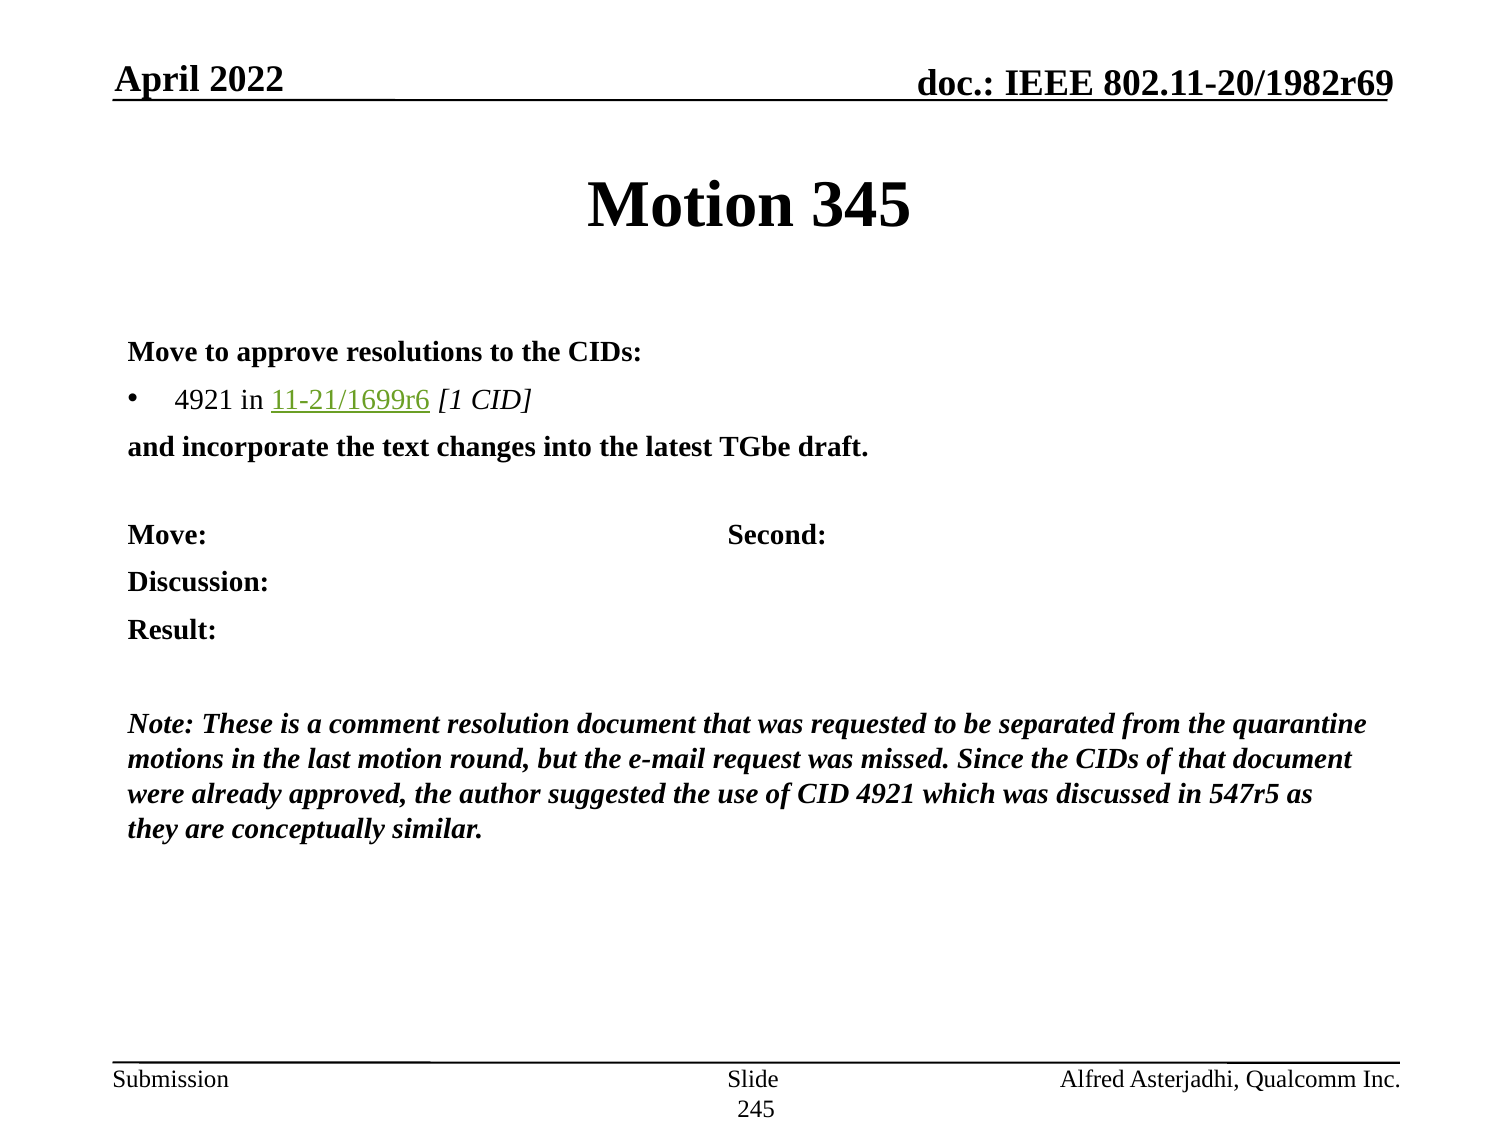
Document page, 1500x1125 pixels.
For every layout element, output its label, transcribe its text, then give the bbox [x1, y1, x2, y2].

list Move to approve resolutions to the CIDs: 4921 in 11-21/1699r6 [1 CID] and incorporate the text changes into the latest TGbe draft. Move: Second: Discussion: Result: Note: These is a comment resolution document that was requested to be separated from the quarantine motions in the last motion round, but the e-mail request was missed. Since the CIDs of that document were already approved, the author suggested the use of CID 4921 which was discussed in 547r5 as they are conceptually similar. [112, 324, 1388, 1063]
footer Alfred Asterjadhi, Qualcomm Inc. [878, 1061, 1402, 1093]
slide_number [114, 54, 423, 100]
slide_number Slide 245 [712, 1061, 800, 1123]
title Motion 345 [112, 112, 1388, 288]
